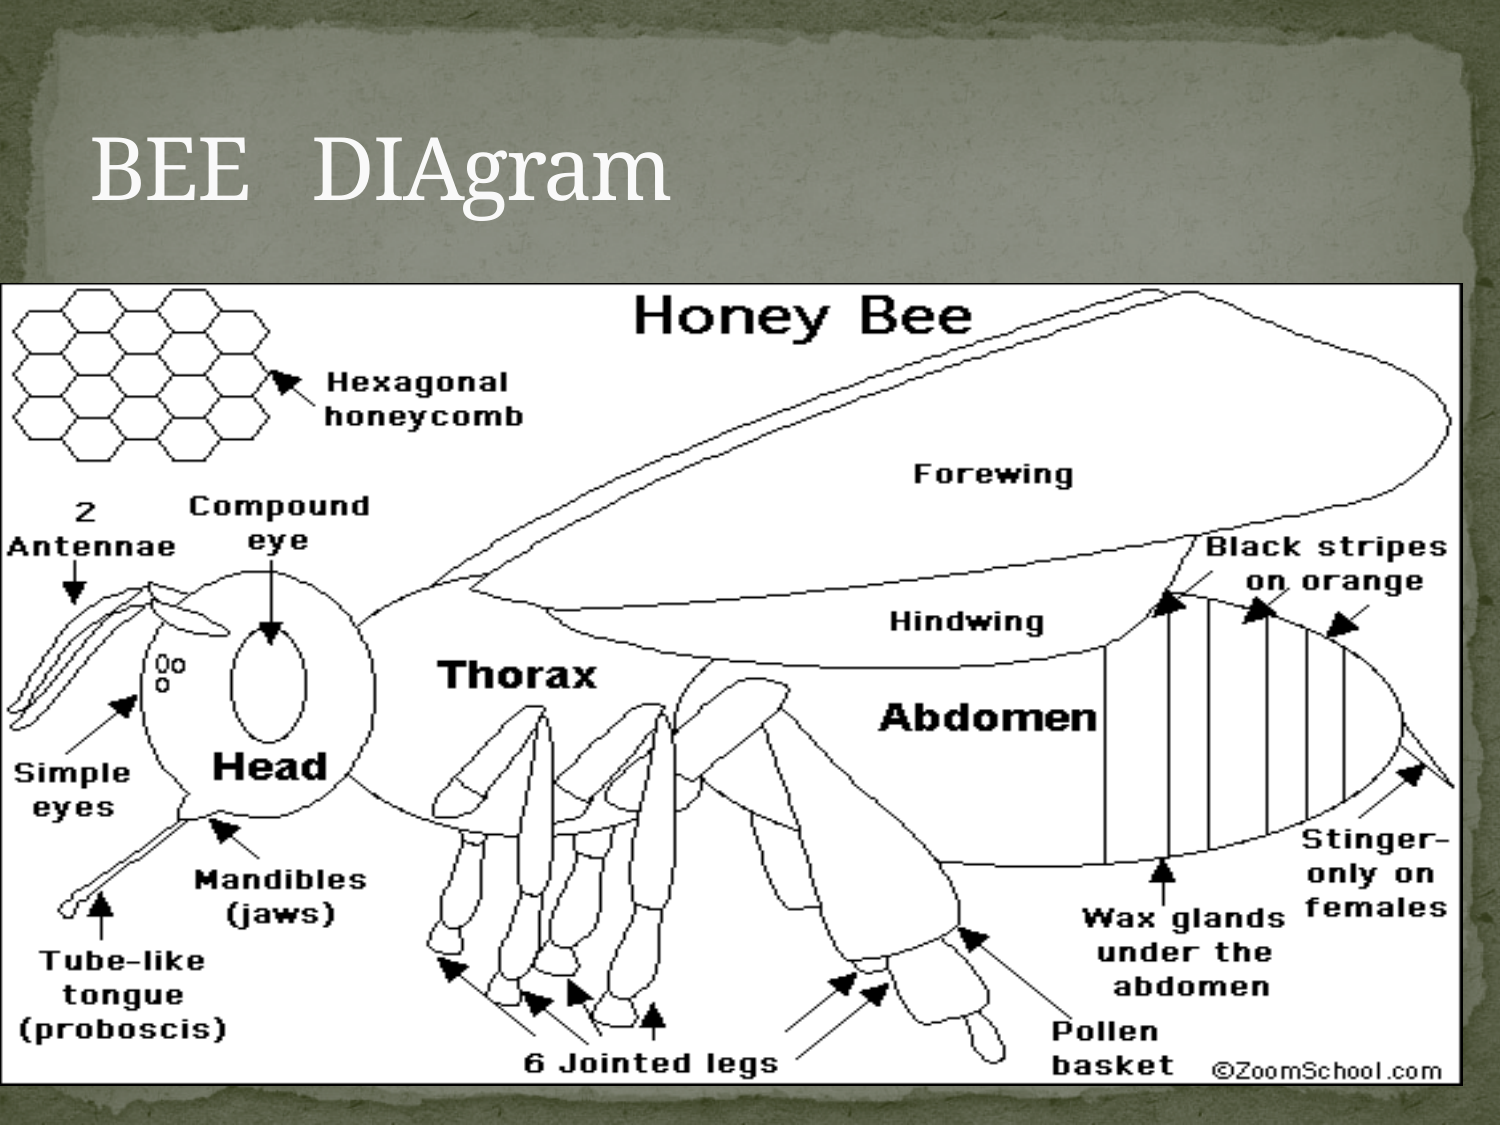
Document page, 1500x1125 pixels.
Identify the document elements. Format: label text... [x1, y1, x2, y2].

title BEE DIAgram [74, 24, 1425, 225]
picture [0, 283, 1463, 1086]
